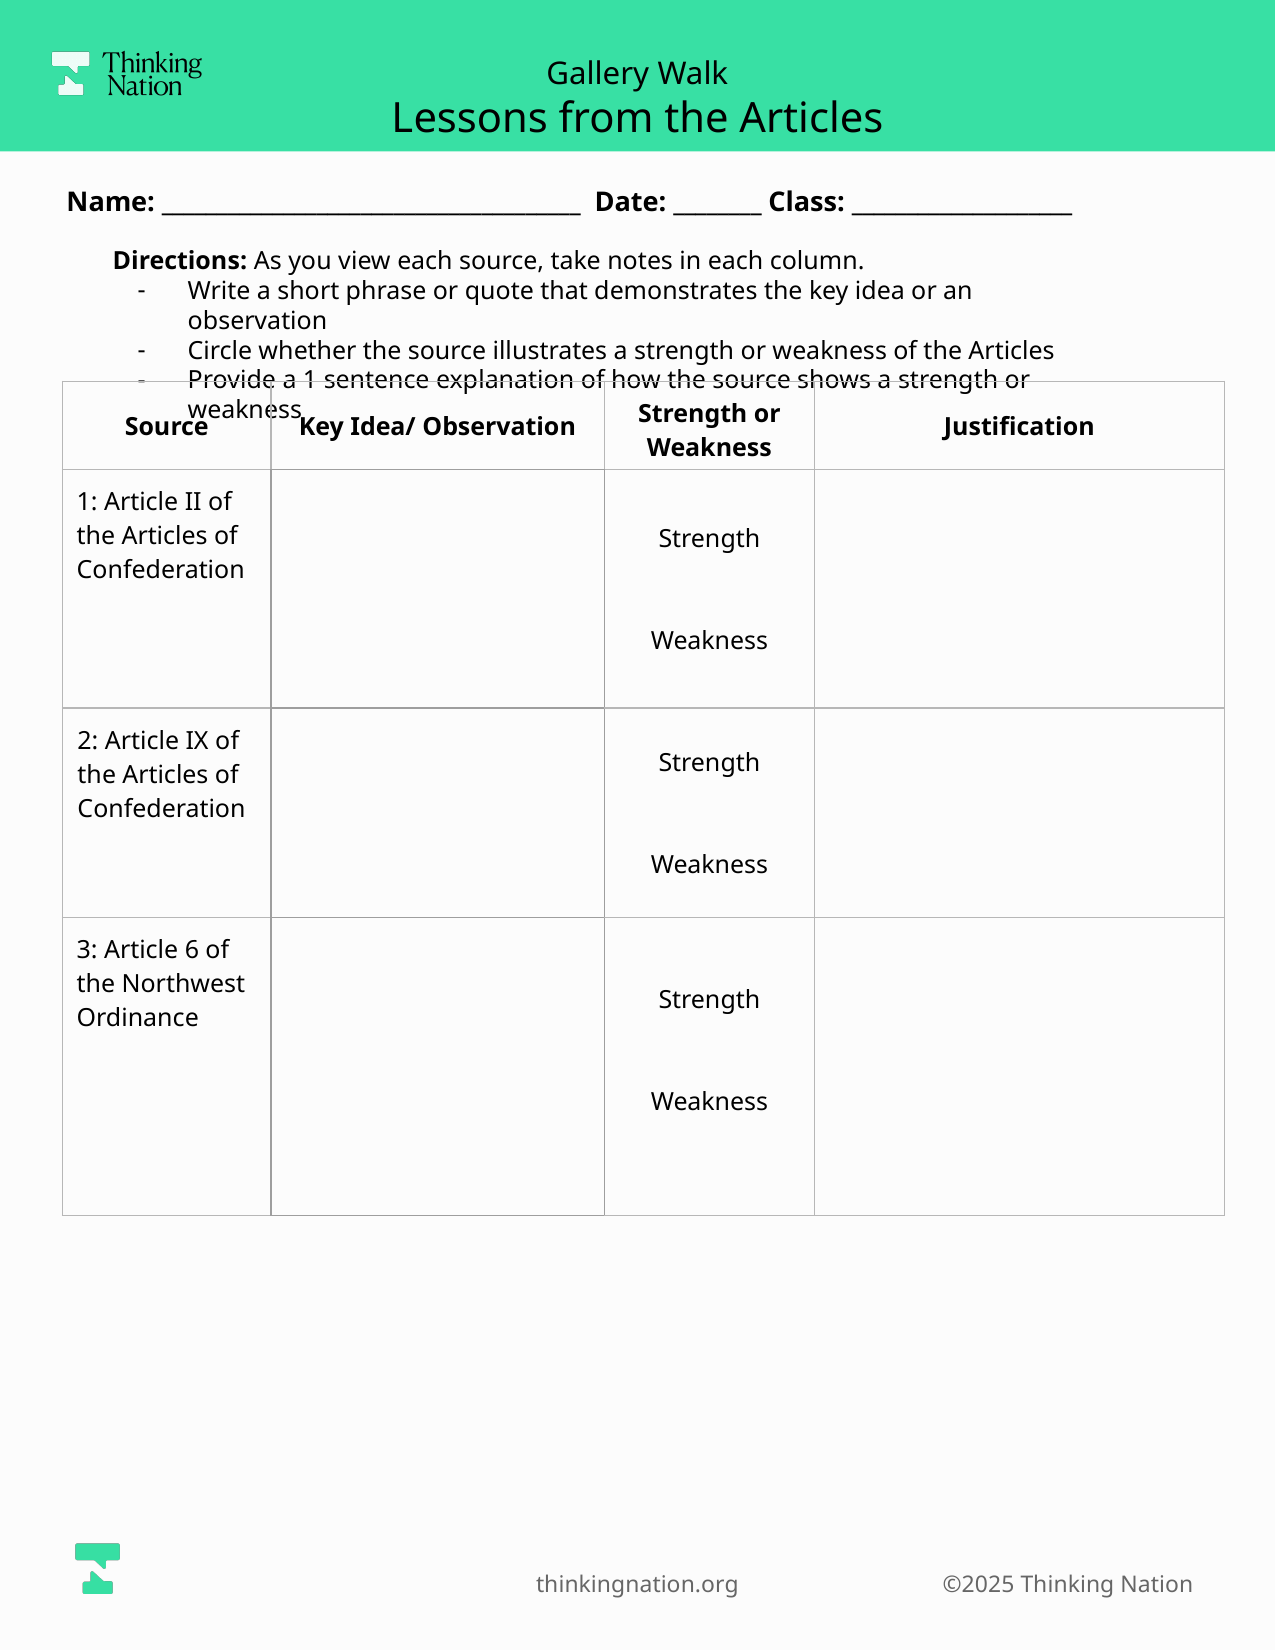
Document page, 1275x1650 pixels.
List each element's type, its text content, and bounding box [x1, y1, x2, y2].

table_cell Strength Weakness [605, 709, 814, 917]
table_header Key Idea/ Observation [272, 382, 604, 469]
table_cell [272, 470, 604, 707]
table_cell 2: Article IX of the Articles of Confederation [63, 709, 270, 917]
table_cell [272, 709, 604, 917]
table_header Justification [815, 382, 1224, 469]
text_box thinkingnation.org [486, 1553, 789, 1605]
table_header Strength or Weakness [605, 382, 814, 469]
text_box ©2025 Thinking Nation [907, 1553, 1210, 1605]
table_cell [815, 709, 1224, 917]
table_cell Strength Weakness [605, 918, 814, 1215]
text_box Directions: As you view each source, take notes in each column. Write a short phrase or quote that demonstrates the key idea or an observation Circle whether the source illustrates a strength or weakness of the Articles Provide a 1 sentence explanation of how the source shows a strength or weakness [98, 230, 1130, 381]
text_box Name: ______________________________________ Date: ________ Class: ____________________ [50, 168, 1225, 231]
table_cell [815, 918, 1224, 1215]
table_cell Strength Weakness [605, 470, 814, 707]
table_cell [815, 470, 1224, 707]
table_cell [272, 918, 604, 1215]
picture [35, 37, 207, 109]
text_box Gallery Walk Lessons from the Articles [0, 0, 1275, 152]
table_cell 3: Article 6 of the Northwest Ordinance [63, 918, 270, 1215]
picture [62, 1533, 133, 1604]
table_header Source [63, 382, 270, 469]
table_cell 1: Article II of the Articles of Confederation [63, 470, 270, 707]
